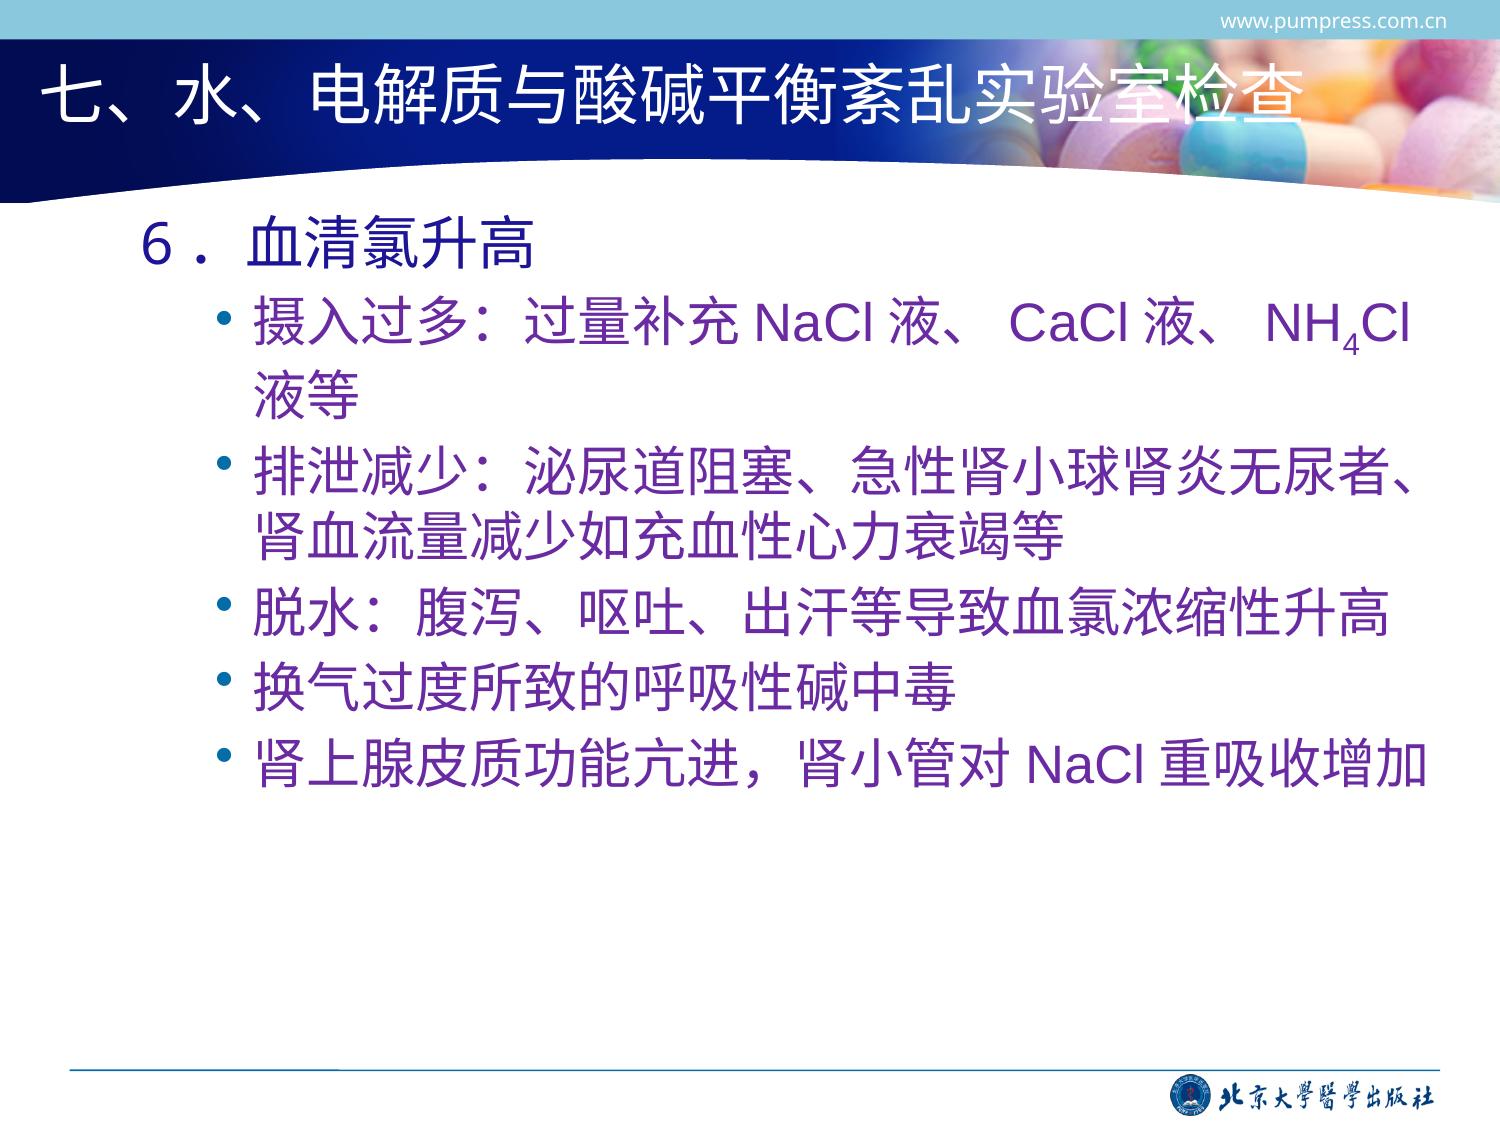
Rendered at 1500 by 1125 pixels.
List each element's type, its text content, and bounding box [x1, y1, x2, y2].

picture [1170, 1074, 1436, 1118]
slide_number www.pumpress.com.cn [1024, 0, 1463, 38]
picture [0, 40, 1500, 203]
list 6．血清氯升高 摄入过多：过量补充NaCl液、CaCl液、NH4Cl液等 排泄减少：泌尿道阻塞、急性肾小球肾炎无尿者、肾血流量减少如充血性心力衰竭等 脱水：腹泻、呕吐、出汗等导致血氯浓缩性升高 换气过度所致的呼吸性碱中毒 肾上腺皮质功能亢进，肾小管对NaCl重吸收增加 [49, 198, 1463, 1026]
title 七、水、电解质与酸碱平衡紊乱实验室检查 [23, 46, 1349, 140]
